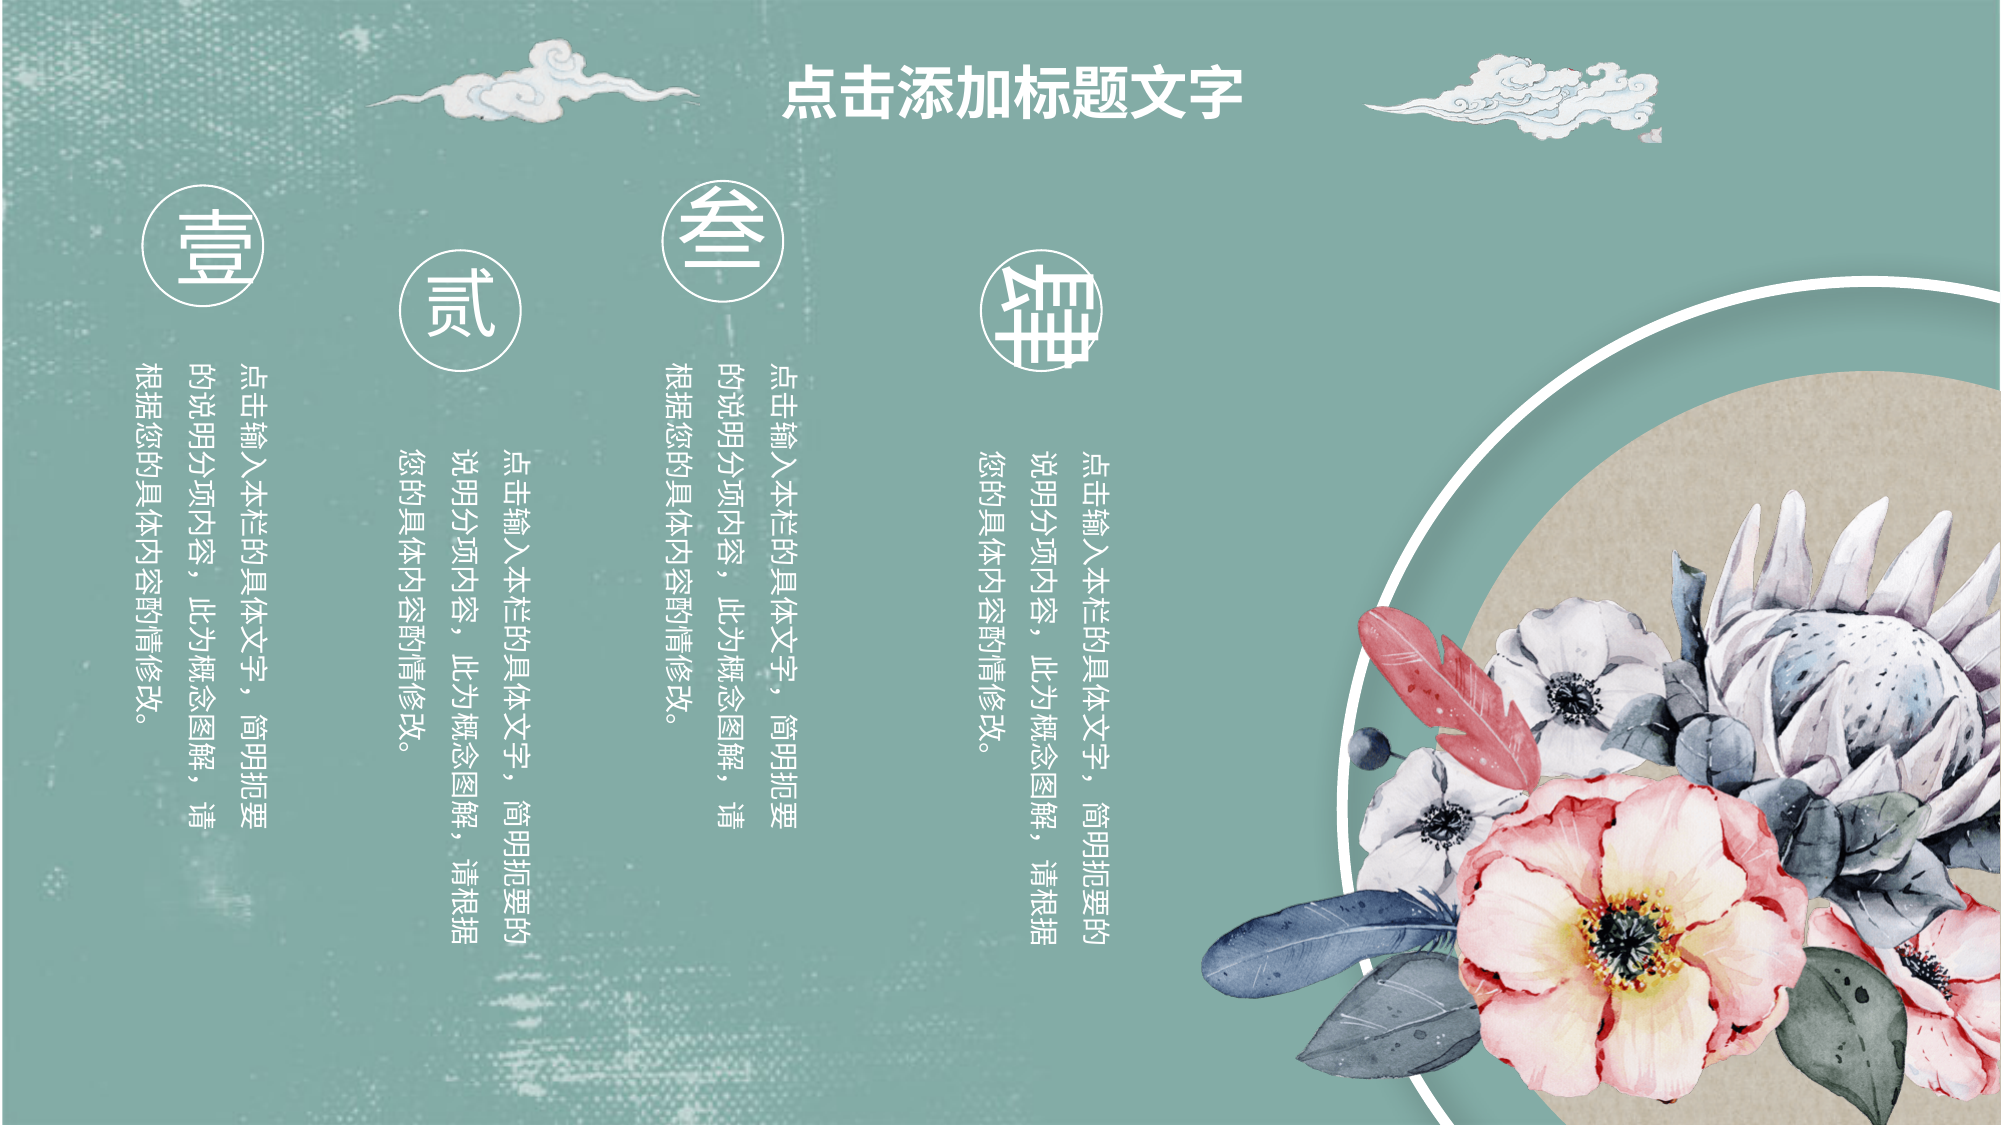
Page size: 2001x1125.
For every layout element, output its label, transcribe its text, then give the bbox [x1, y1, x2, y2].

text_box 点击输入本栏的具体文字，简明扼要的说明分项内容，此为概念图解，请根据您的具体内容酌情修改。 [637, 347, 828, 864]
text_box 叁 [661, 164, 784, 290]
text_box 点击添加标题文字 [700, 49, 1326, 134]
text_box 点击输入本栏的具体文字，简明扼要的说明分项内容，此为概念图解，请根据您的具体内容酌情修改。 [950, 435, 1140, 975]
text_box [416, 354, 504, 373]
text_box 贰 [408, 248, 529, 354]
text_box 壹 [141, 184, 265, 308]
text_box 点击输入本栏的具体文字，简明扼要的说明分项内容，此为概念图解，请根据您的具体内容酌情修改。 [371, 434, 561, 974]
text_box 肆 [957, 245, 1125, 455]
picture [2, 0, 2001, 1125]
text_box [685, 290, 761, 303]
text_box [398, 278, 408, 343]
text_box 点击输入本栏的具体文字，简明扼要的说明分项内容，此为概念图解，请根据您的具体内容酌情修改。 [108, 347, 298, 864]
text_box [1453, 280, 2000, 483]
